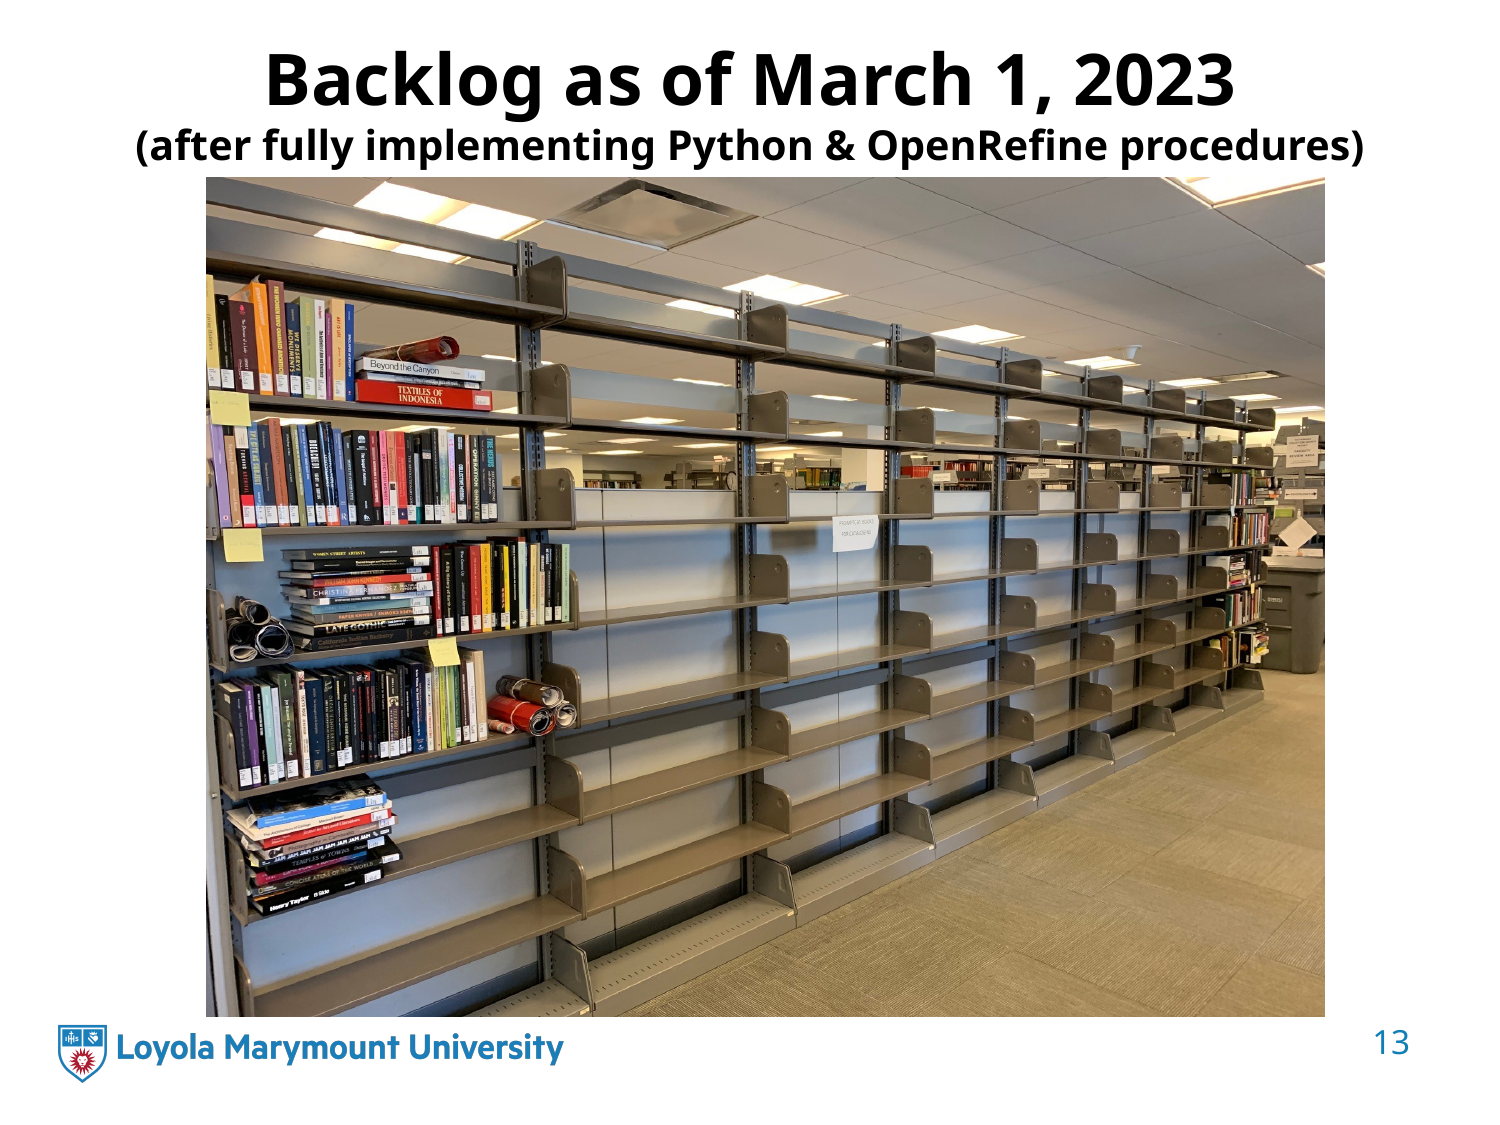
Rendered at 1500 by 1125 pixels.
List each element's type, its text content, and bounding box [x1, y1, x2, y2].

picture [206, 177, 1325, 1017]
title Backlog as of March 1, 2023 (after fully implementing Python & OpenRefine procedures) [75, 25, 1425, 178]
slide_number 13 [1342, 1013, 1425, 1103]
